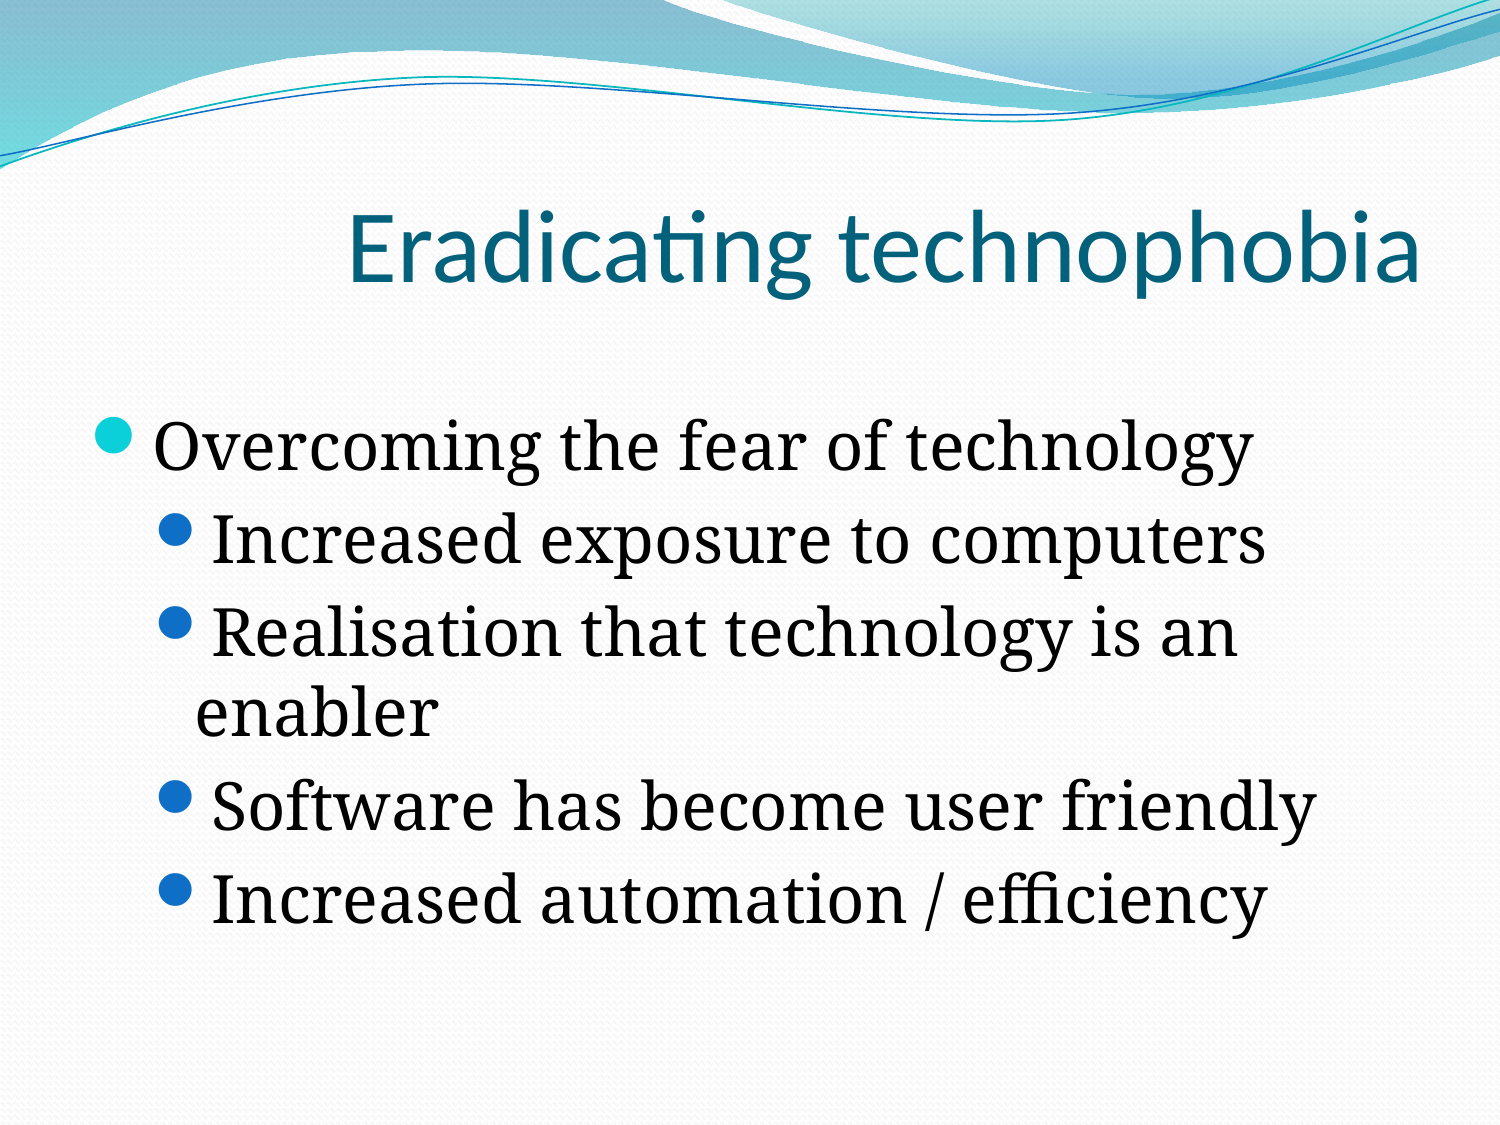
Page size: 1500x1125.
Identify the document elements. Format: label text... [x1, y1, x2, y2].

title Eradicating technophobia [75, 115, 1425, 303]
list Overcoming the fear of technology Increased exposure to computers Realisation that technology is an enabler Software has become user friendly Increased automation / efficiency [75, 317, 1425, 1038]
